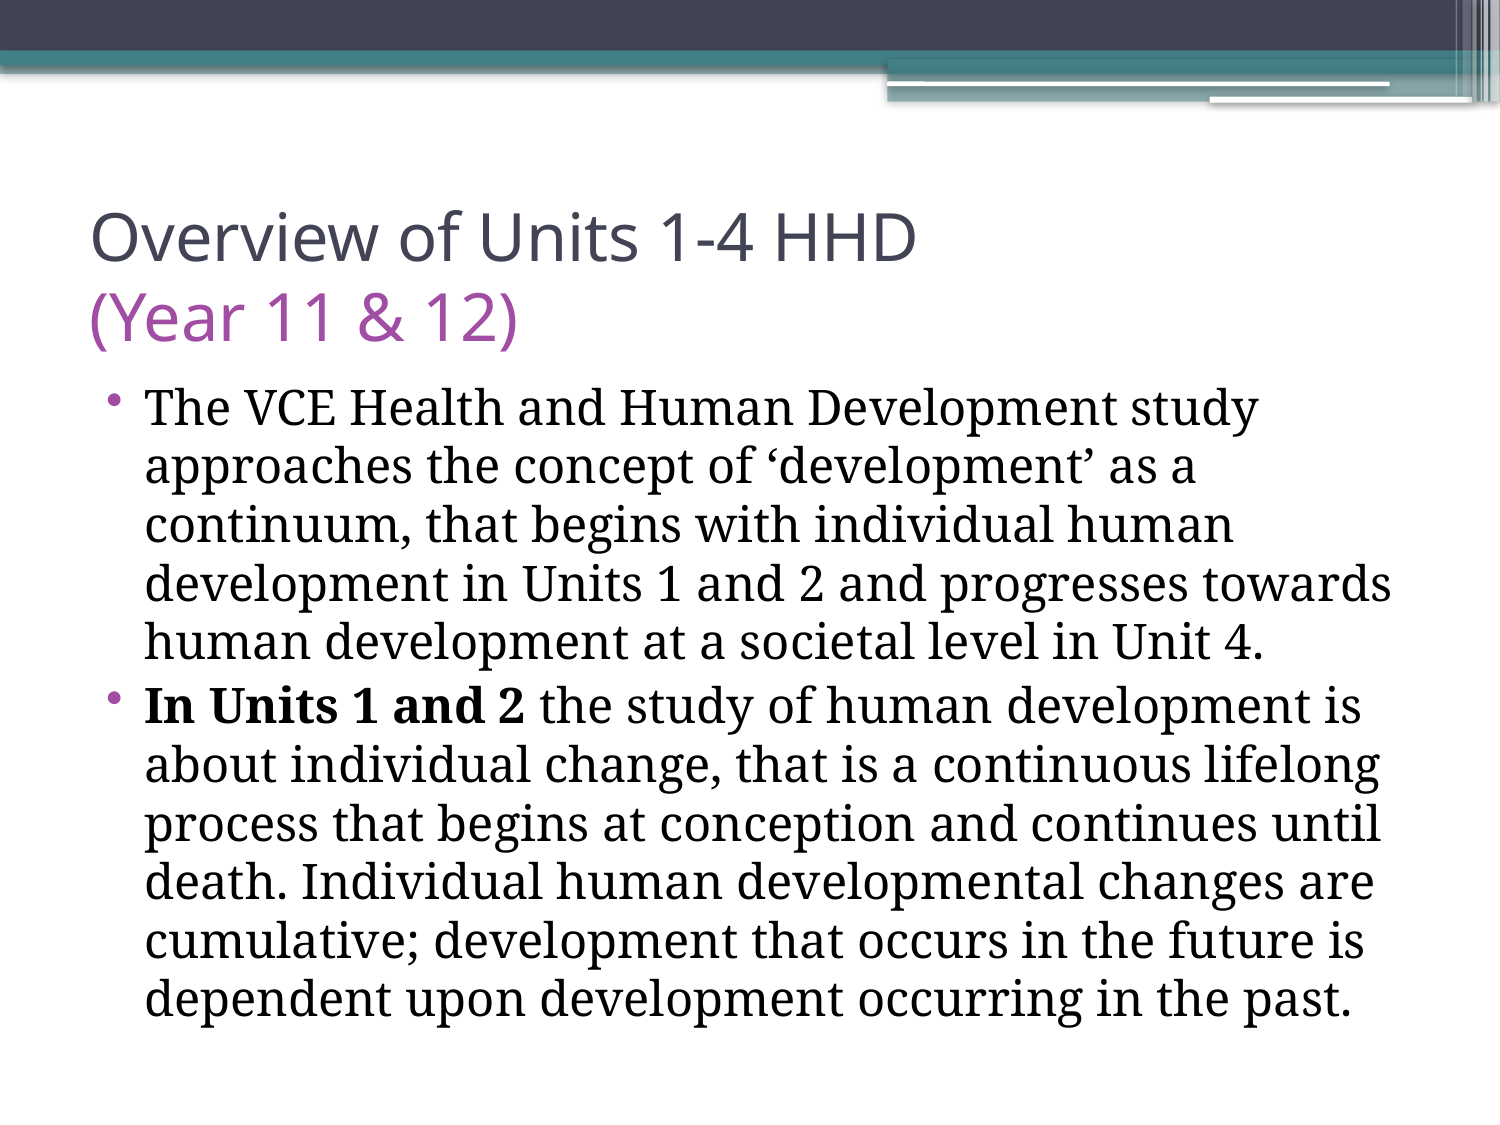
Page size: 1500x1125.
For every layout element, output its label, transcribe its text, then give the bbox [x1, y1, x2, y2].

list The VCE Health and Human Development study approaches the concept of ‘development’ as a continuum, that begins with individual human development in Units 1 and 2 and progresses towards human development at a societal level in Unit 4. In Units 1 and 2 the study of human development is about individual change, that is a continuous lifelong process that begins at conception and continues until death. Individual human developmental changes are cumulative; development that occurs in the future is dependent upon development occurring in the past. [75, 368, 1425, 1079]
title Overview of Units 1-4 HHD (Year 11 & 12) [75, 187, 1425, 363]
